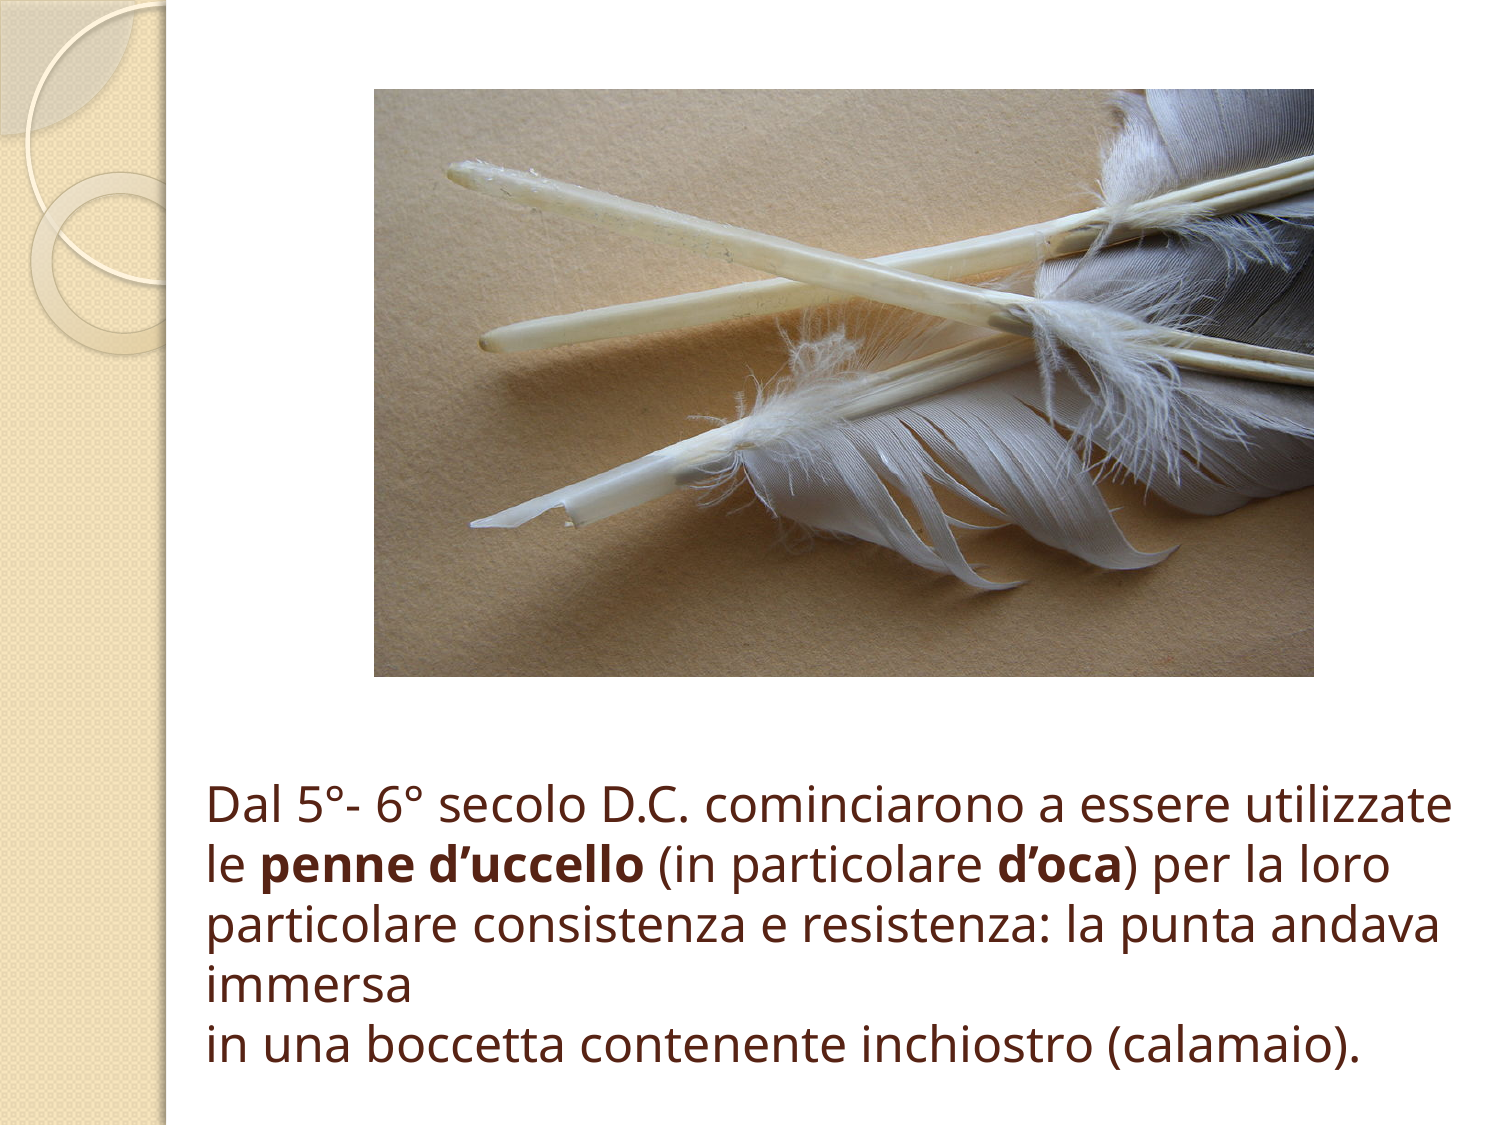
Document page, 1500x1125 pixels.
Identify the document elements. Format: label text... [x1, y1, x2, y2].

picture [374, 89, 1315, 678]
title Dal 5°- 6° secolo D.C. cominciarono a essere utilizzate le penne d’uccello (in particolare d’oca) per la loro particolare consistenza e resistenza: la punta andava immersa in una boccetta contenente inchiostro (calamaio). [190, 798, 1500, 1046]
